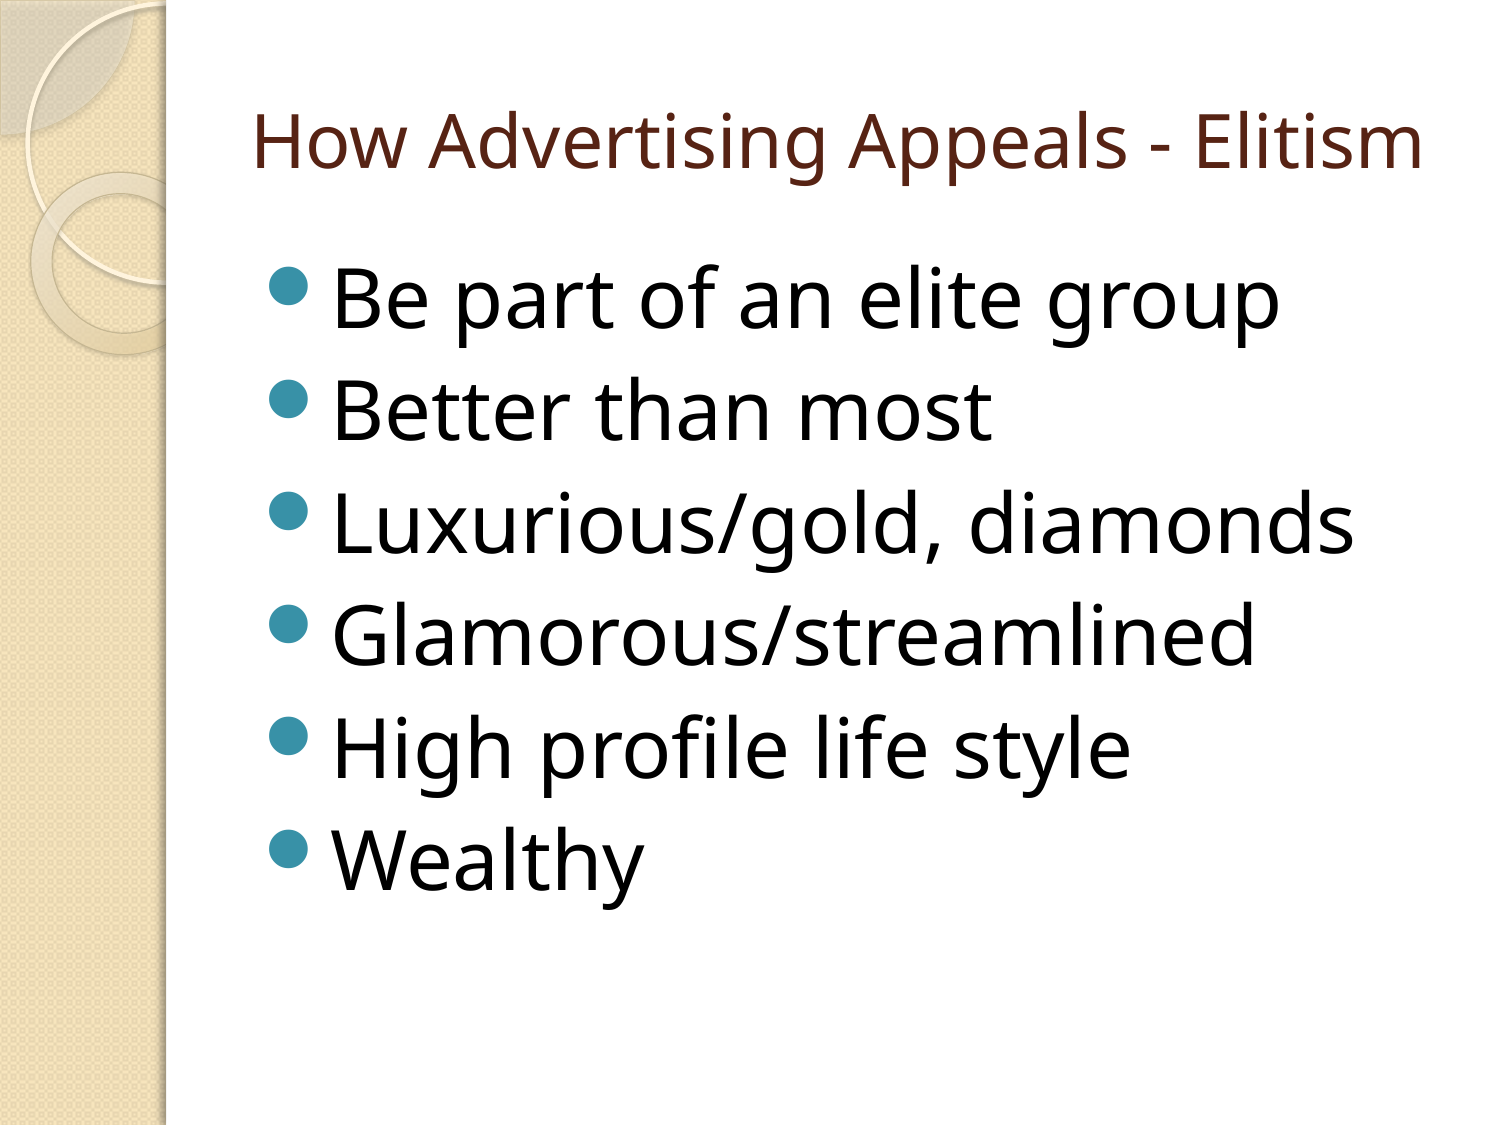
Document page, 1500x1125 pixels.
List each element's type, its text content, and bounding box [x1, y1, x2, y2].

title How Advertising Appeals - Elitism [235, 45, 1466, 233]
list Be part of an elite group Better than most Luxurious/gold, diamonds Glamorous/streamlined High profile life style Wealthy [235, 237, 1466, 1025]
